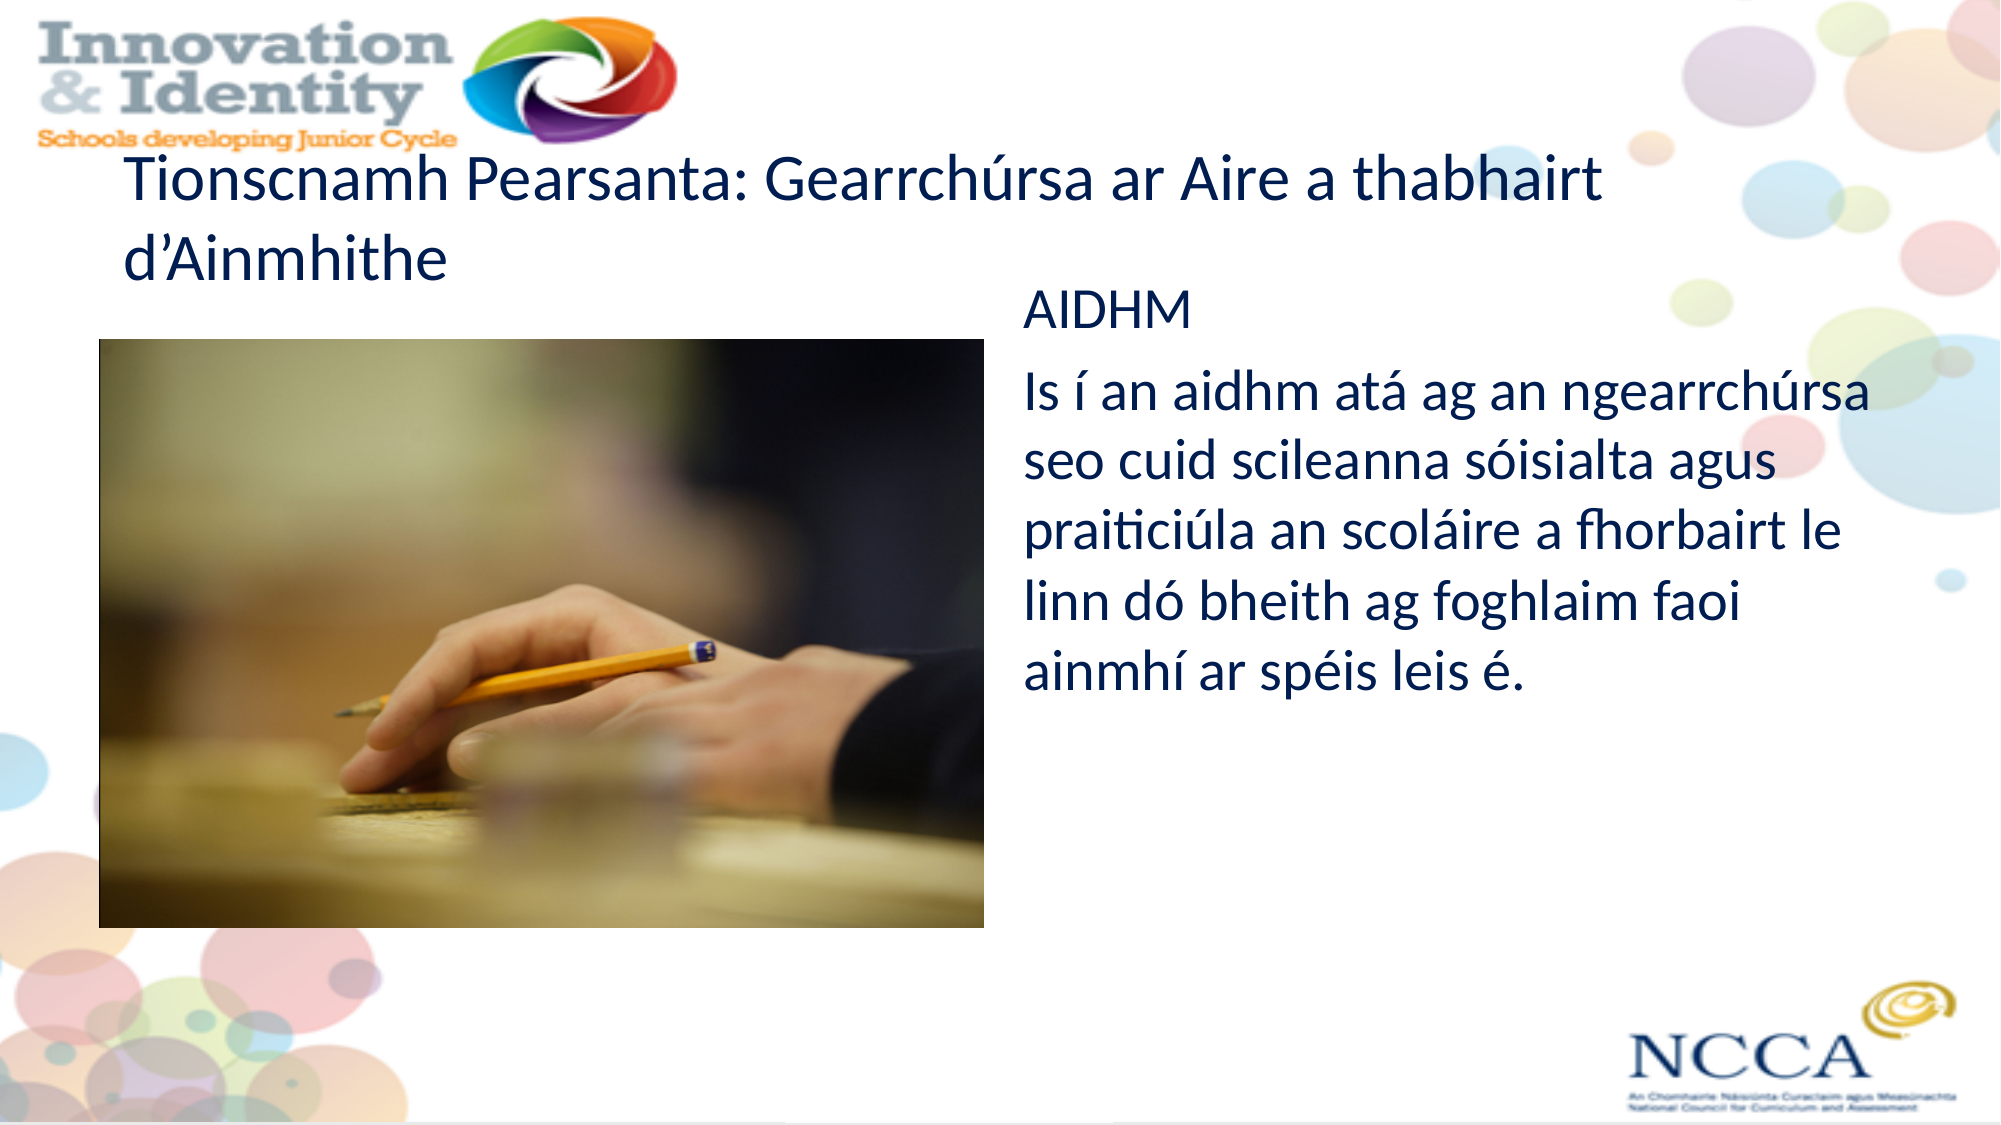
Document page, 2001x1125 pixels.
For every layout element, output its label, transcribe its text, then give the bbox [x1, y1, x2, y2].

picture [0, 0, 2001, 1125]
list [99, 339, 984, 928]
list AIDHM Is í an aidhm atá ag an ngearrchúrsa seo cuid scileanna sóisialta agus praiticiúla an scoláire a fhorbairt le linn dó bheith ag foghlaim faoi ainmhí ar spéis leis é. [1008, 262, 1892, 1005]
title Tionscnamh Pearsanta: Gearrchúrsa ar Aire a thabhairt d’Ainmhithe [108, 146, 1909, 281]
